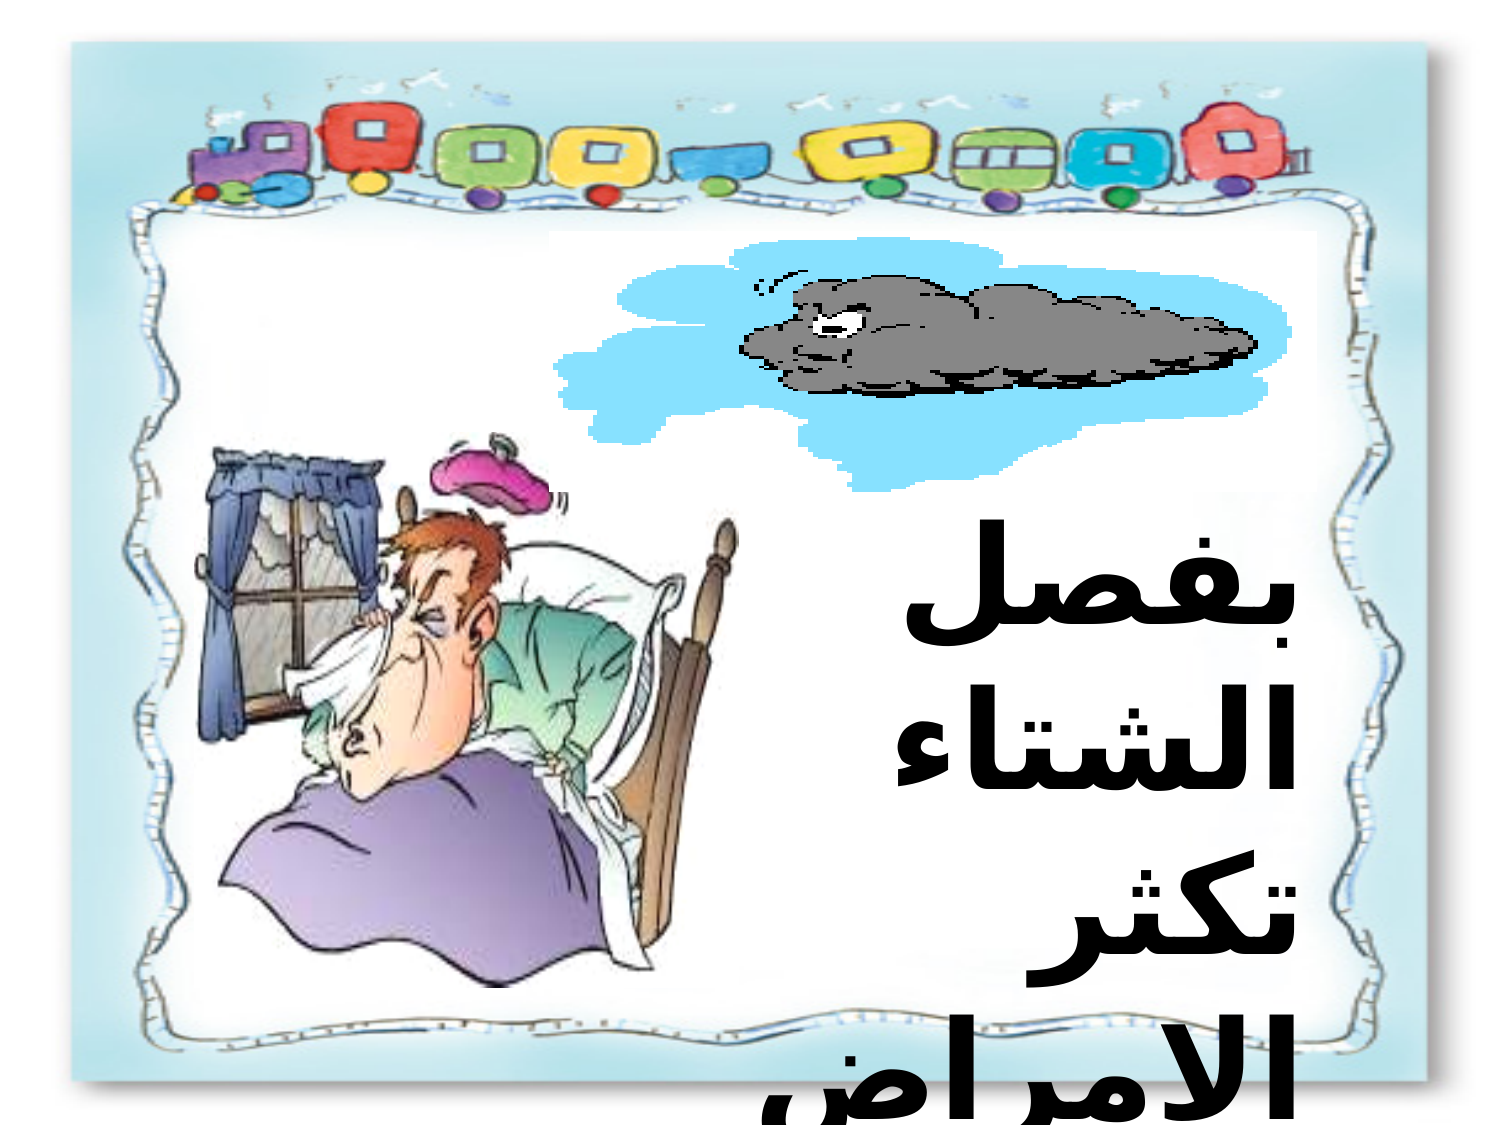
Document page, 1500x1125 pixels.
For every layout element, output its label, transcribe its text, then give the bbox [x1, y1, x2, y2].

text_box بفصل الشتاء تكثر الامراض مثل الزكام [537, 497, 1321, 1000]
picture [0, 0, 1500, 1125]
